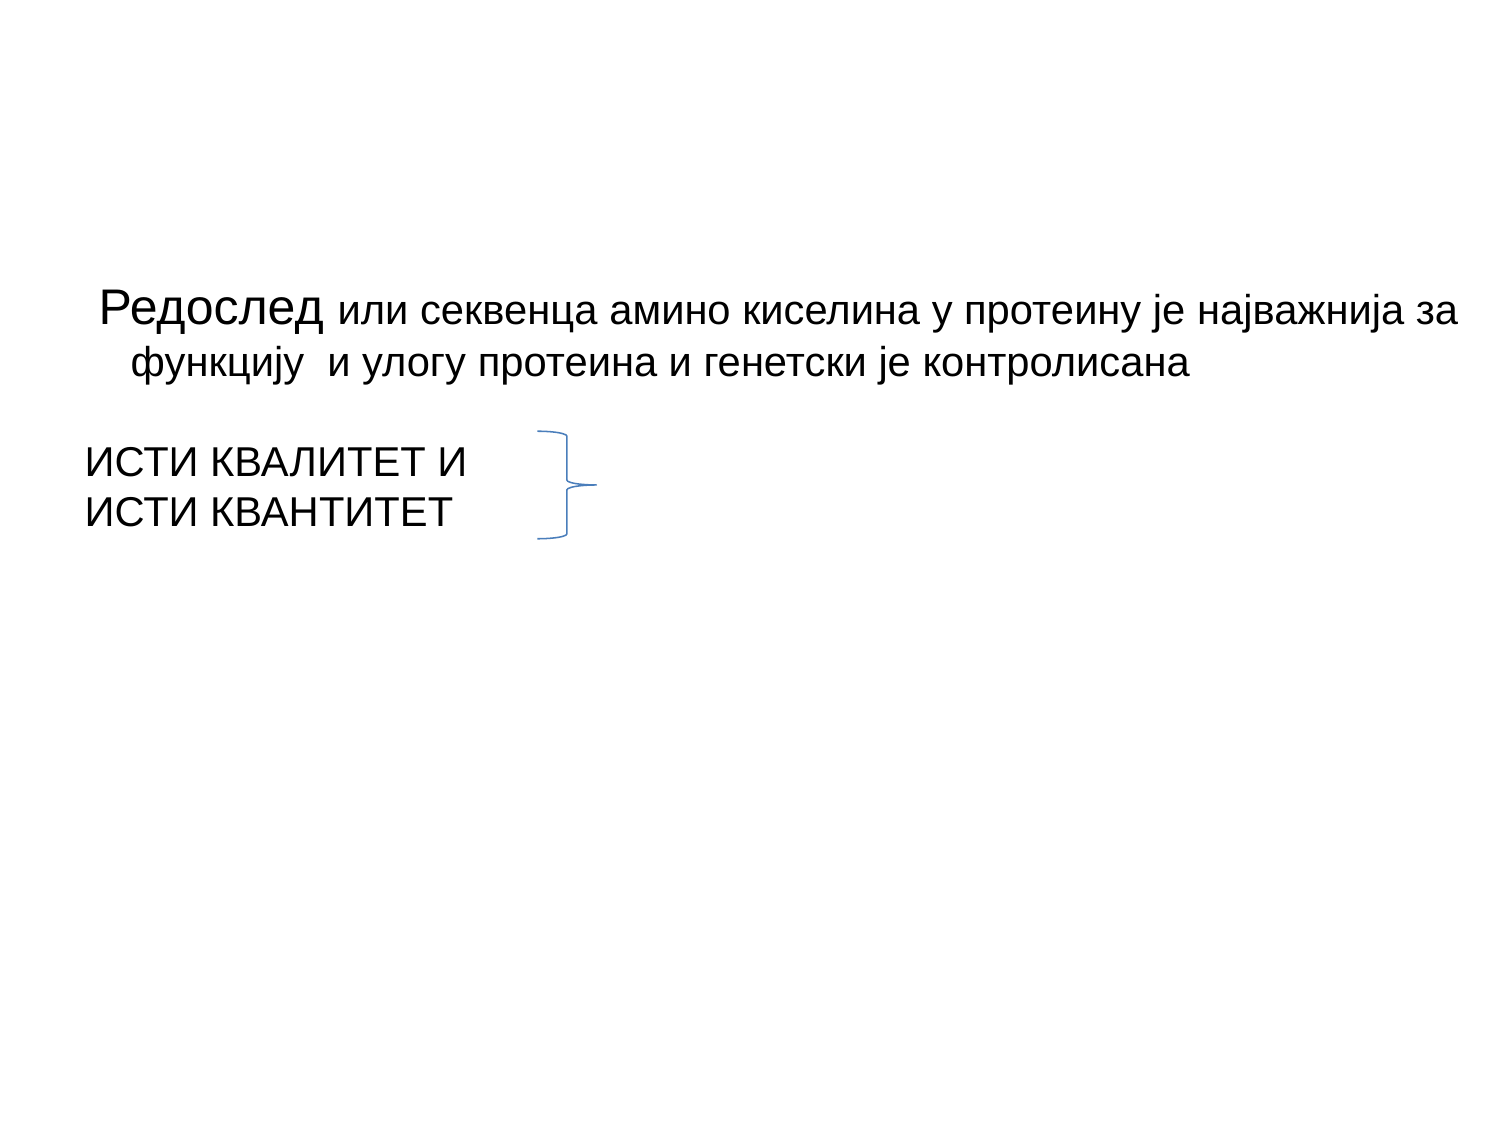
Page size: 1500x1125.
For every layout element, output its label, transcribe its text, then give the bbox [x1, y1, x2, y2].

text_box Редослед или секвенца амино киселина у протеину је најважнија за функцију и улогу протеина и генетски је контролисана ИСТИ КВАЛИТЕТ И ИСТИ КВАНТИТЕТ [69, 267, 1485, 592]
text_box [537, 430, 598, 540]
